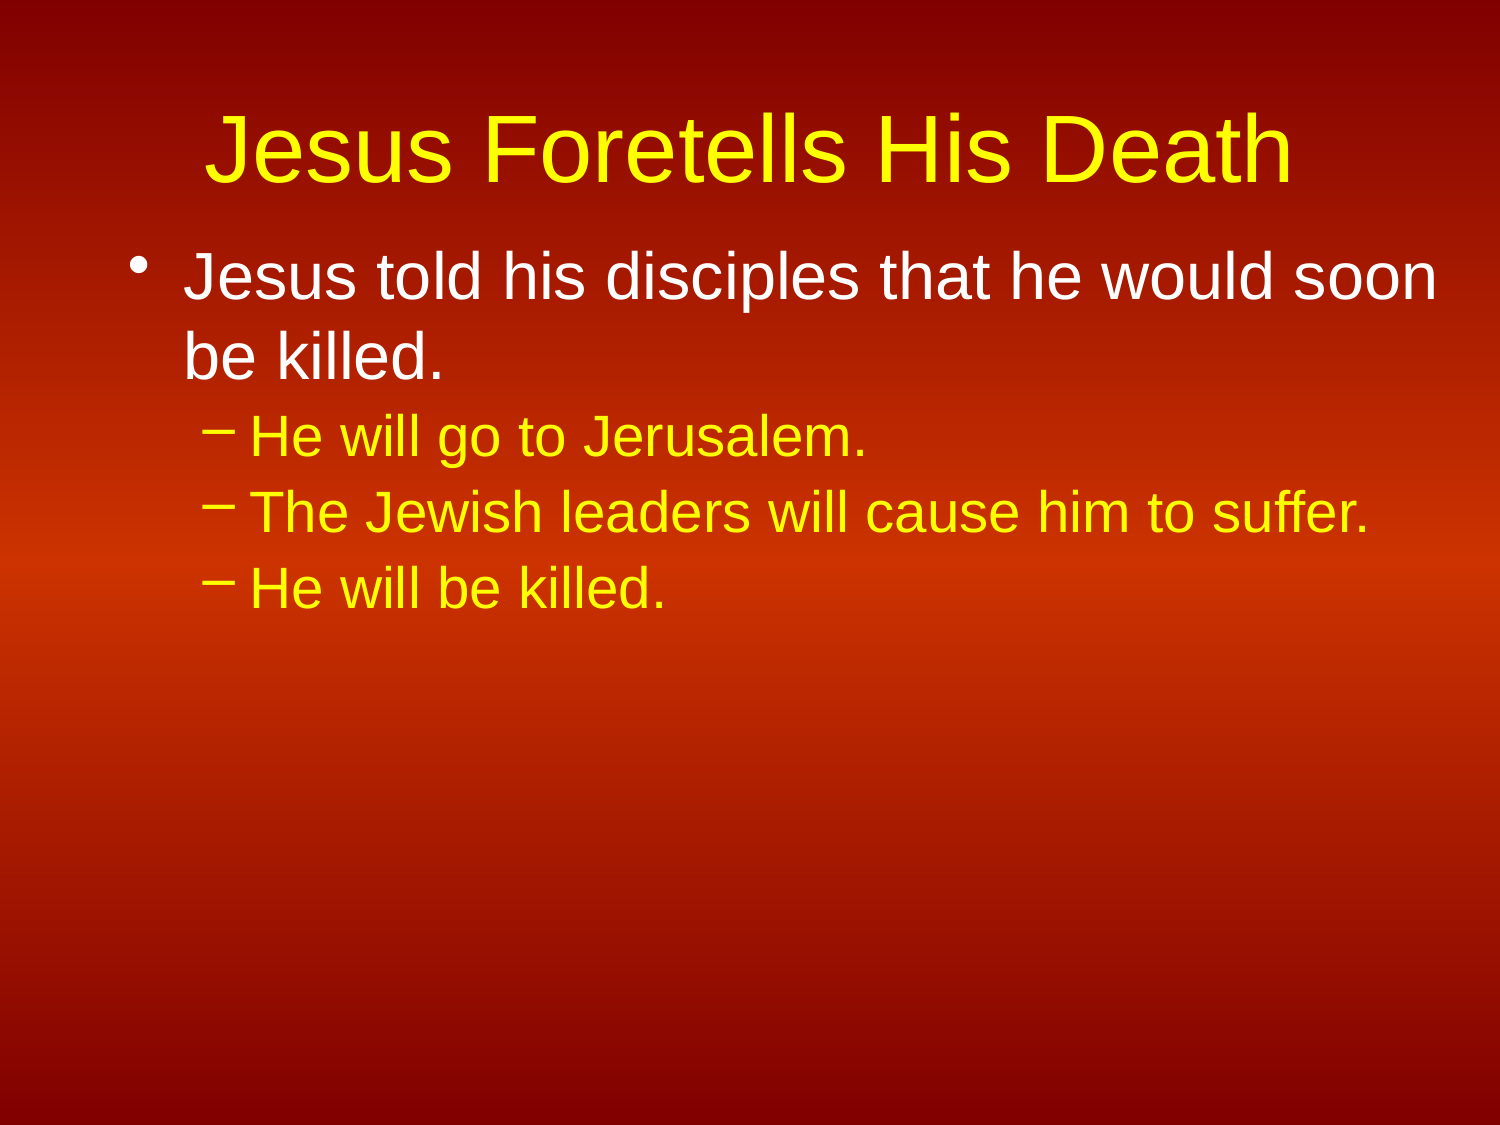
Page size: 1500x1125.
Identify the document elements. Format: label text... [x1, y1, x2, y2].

list Jesus told his disciples that he would soon be killed. He will go to Jerusalem. The Jewish leaders will cause him to suffer. He will be killed. [112, 224, 1463, 1025]
title Jesus Foretells His Death [37, 50, 1463, 238]
